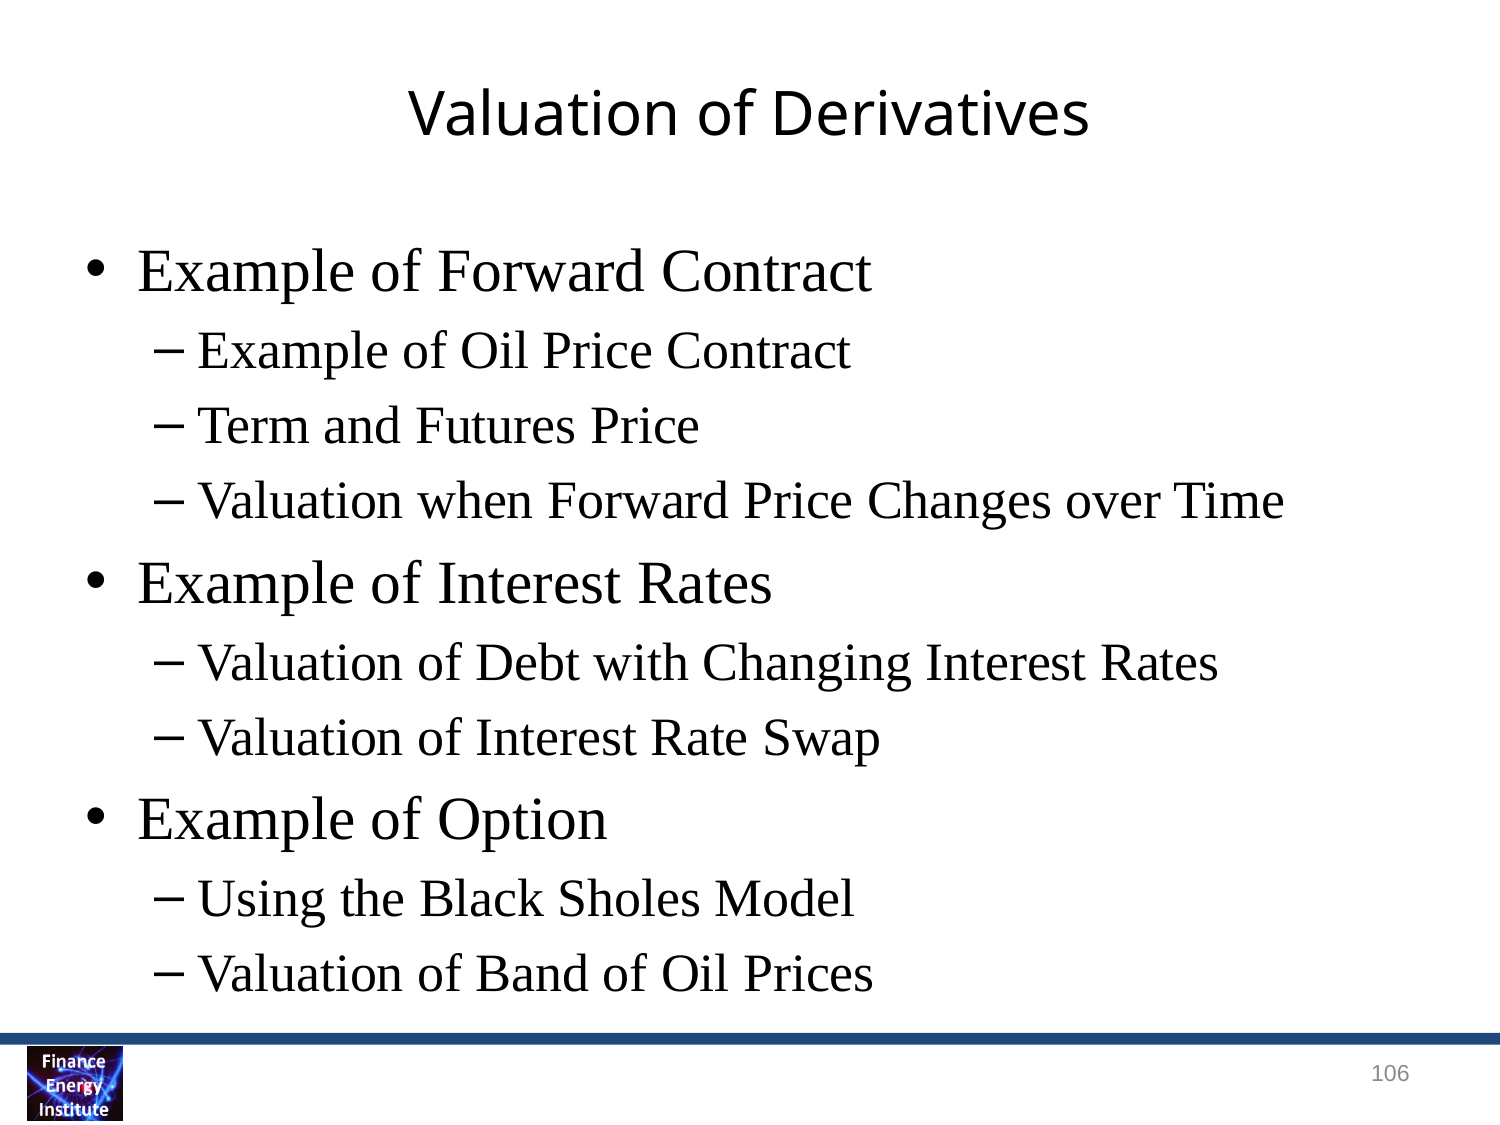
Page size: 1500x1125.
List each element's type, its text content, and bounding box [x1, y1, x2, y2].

title Valuation of Derivatives [70, 56, 1430, 164]
list Example of Forward Contract Example of Oil Price Contract Term and Futures Price Valuation when Forward Price Changes over Time Example of Interest Rates Valuation of Debt with Changing Interest Rates Valuation of Interest Rate Swap Example of Option Using the Black Sholes Model Valuation of Band of Oil Prices [70, 222, 1430, 1032]
picture [27, 1046, 123, 1121]
slide_number 106 [1074, 1042, 1425, 1103]
